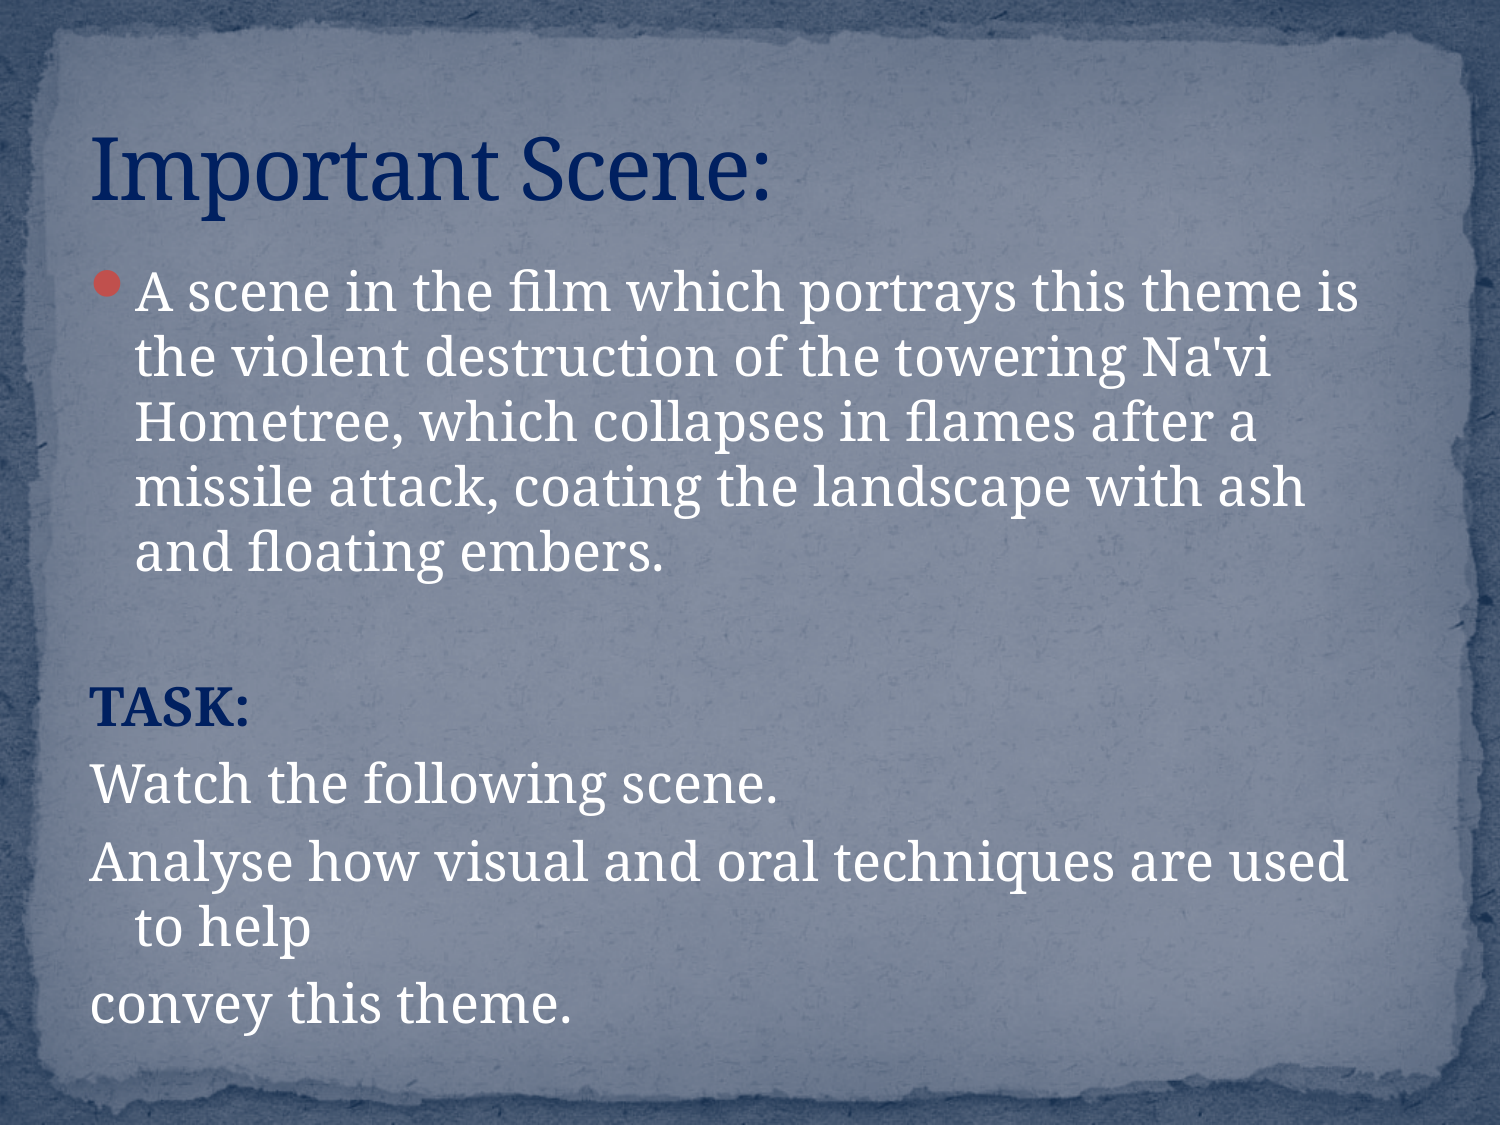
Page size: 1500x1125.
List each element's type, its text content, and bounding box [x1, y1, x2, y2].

list A scene in the film which portrays this theme is the violent destruction of the towering Na'vi Hometree, which collapses in flames after a missile attack, coating the landscape with ash and floating embers. TASK: Watch the following scene. Analyse how visual and oral techniques are used to help convey this theme. [75, 249, 1425, 1000]
title Important Scene: [74, 24, 1425, 225]
